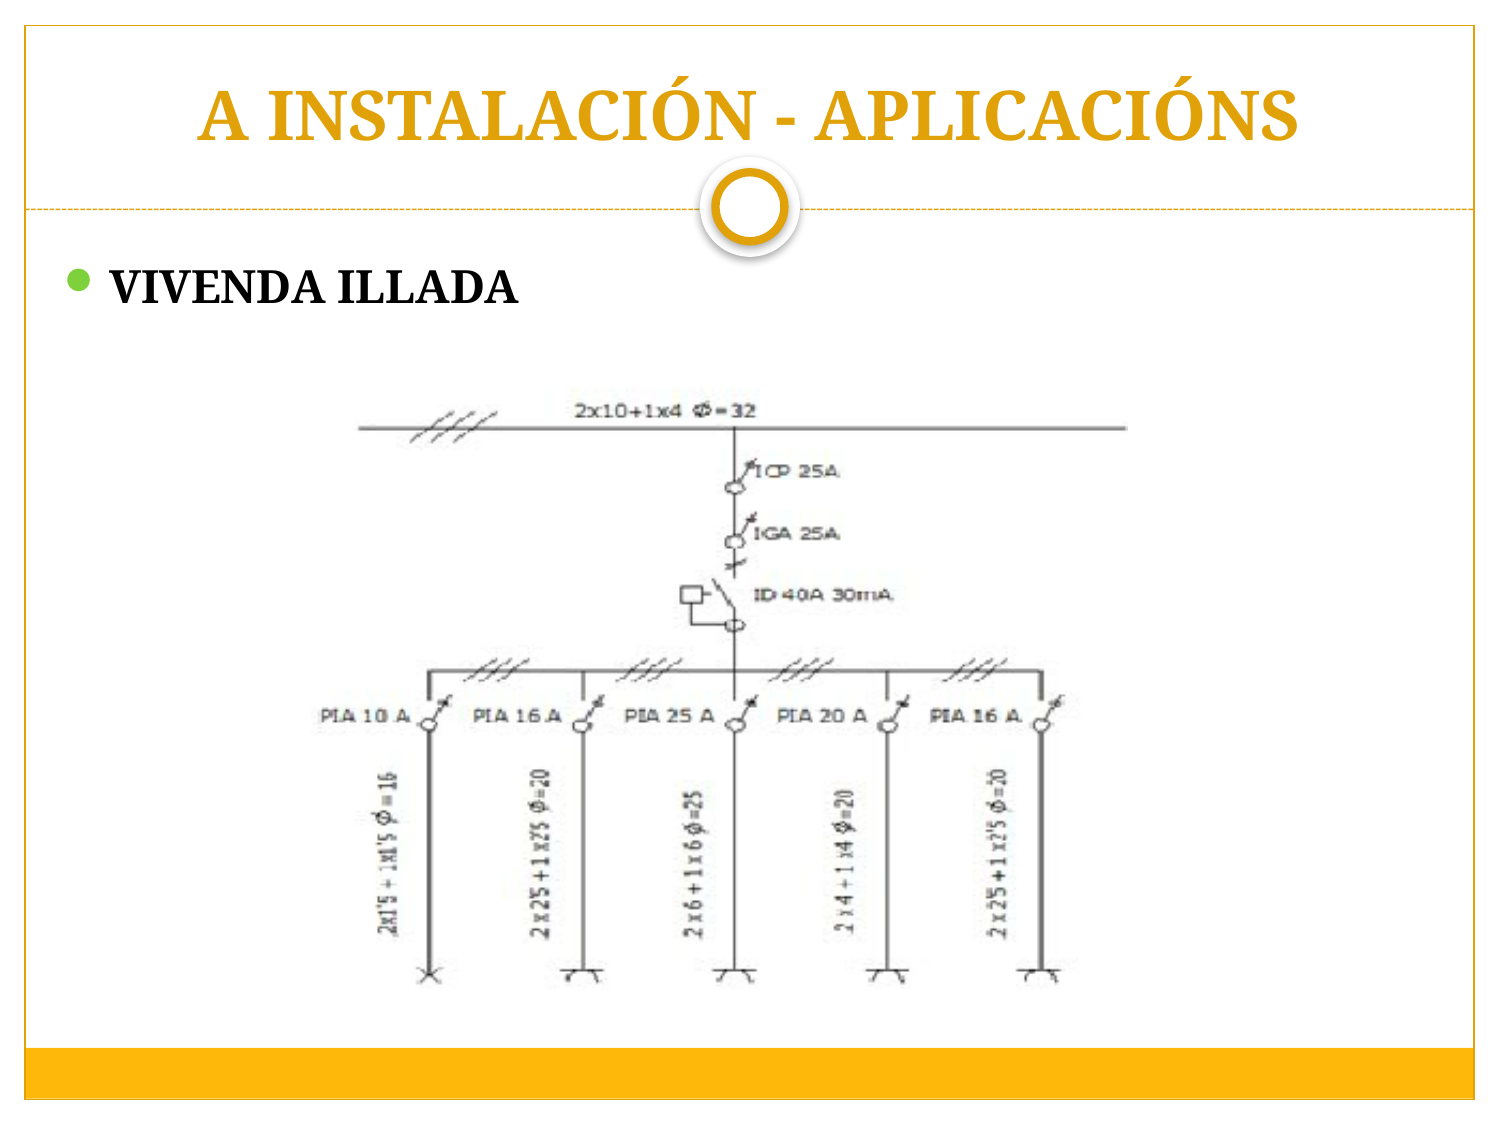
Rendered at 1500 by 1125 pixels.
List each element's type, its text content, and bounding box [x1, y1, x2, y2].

list VIVENDA ILLADA [49, 250, 1445, 1001]
picture [300, 373, 1129, 1002]
title A INSTALACIÓN - APLICACIÓNS [49, 37, 1450, 162]
